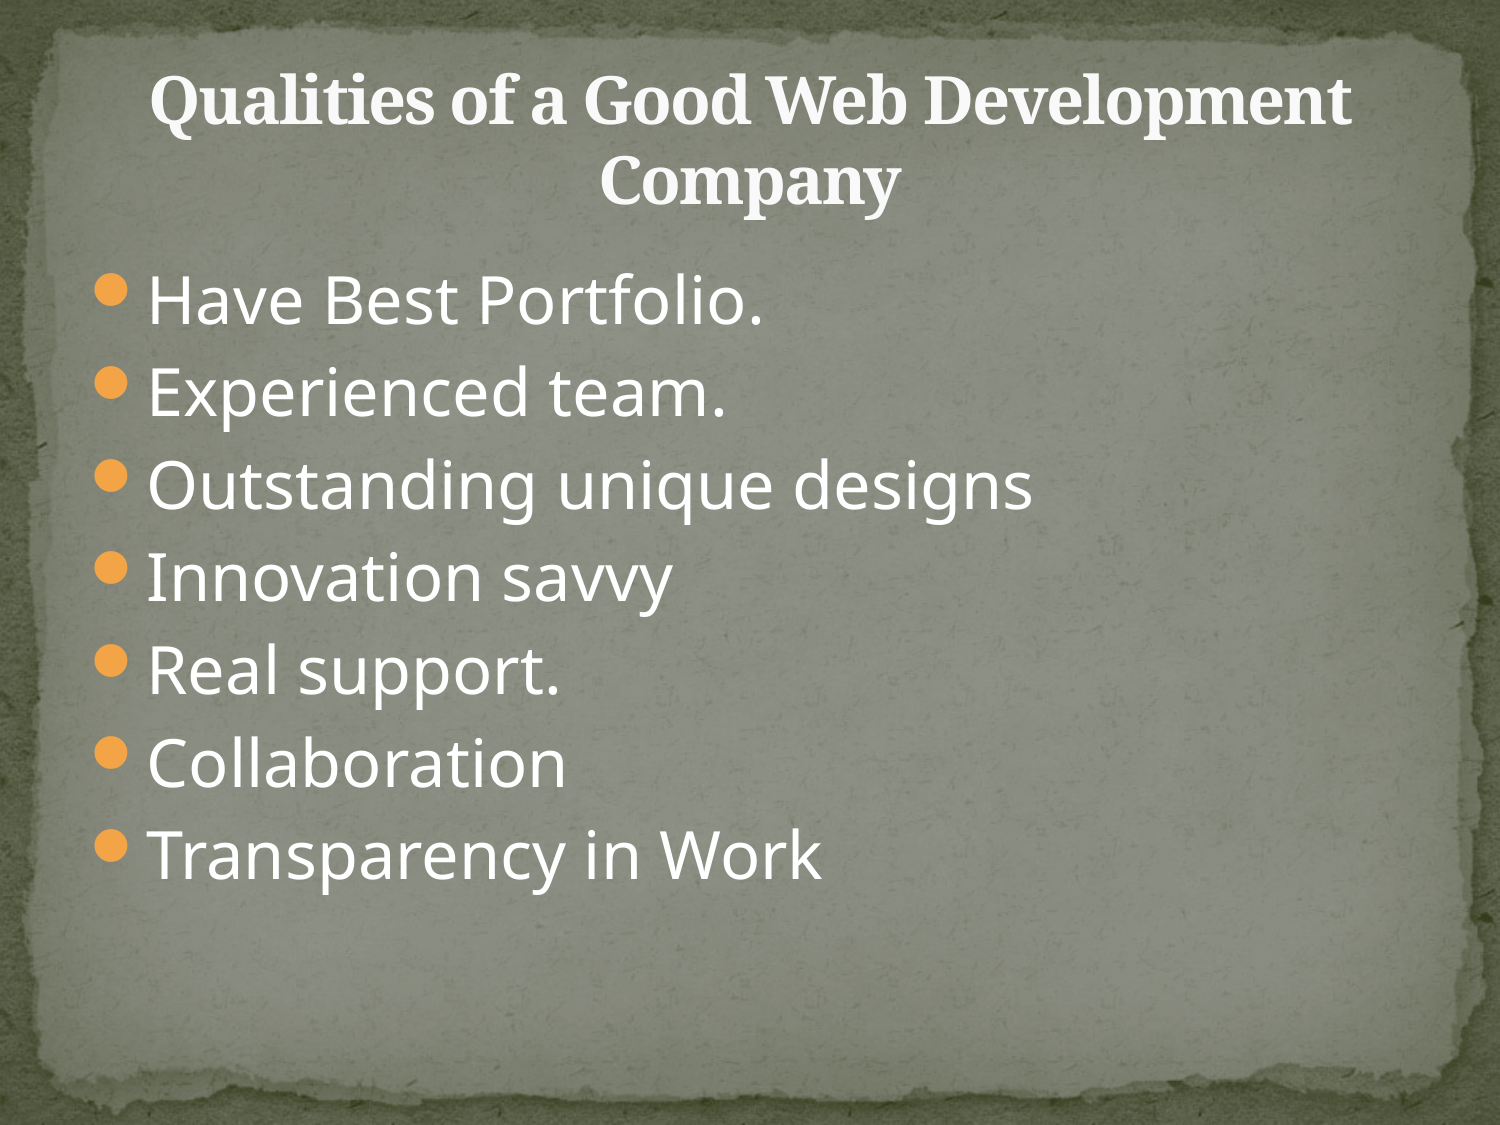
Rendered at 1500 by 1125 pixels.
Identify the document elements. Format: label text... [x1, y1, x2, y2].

title Qualities of a Good Web Development Company [74, 24, 1425, 225]
list Have Best Portfolio. Experienced team. Outstanding unique designs Innovation savvy Real support. Collaboration Transparency in Work [75, 249, 1425, 1000]
